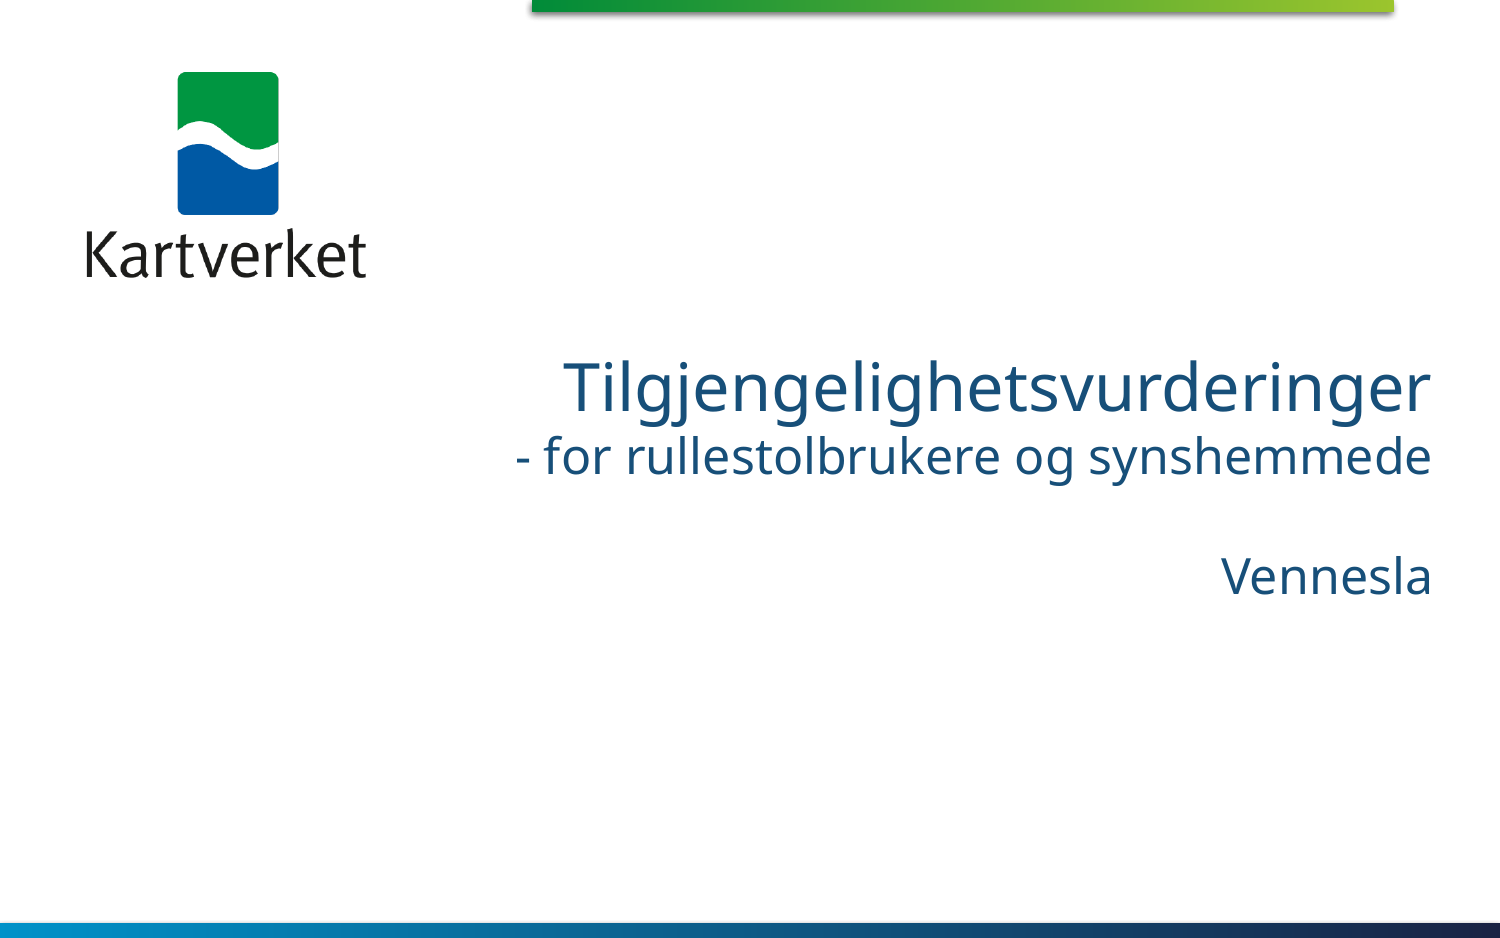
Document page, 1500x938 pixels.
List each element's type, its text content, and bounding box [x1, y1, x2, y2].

text_box Tilgjengelighetsvurderinger - for rullestolbrukere og synshemmede Vennesla [66, 337, 1449, 613]
